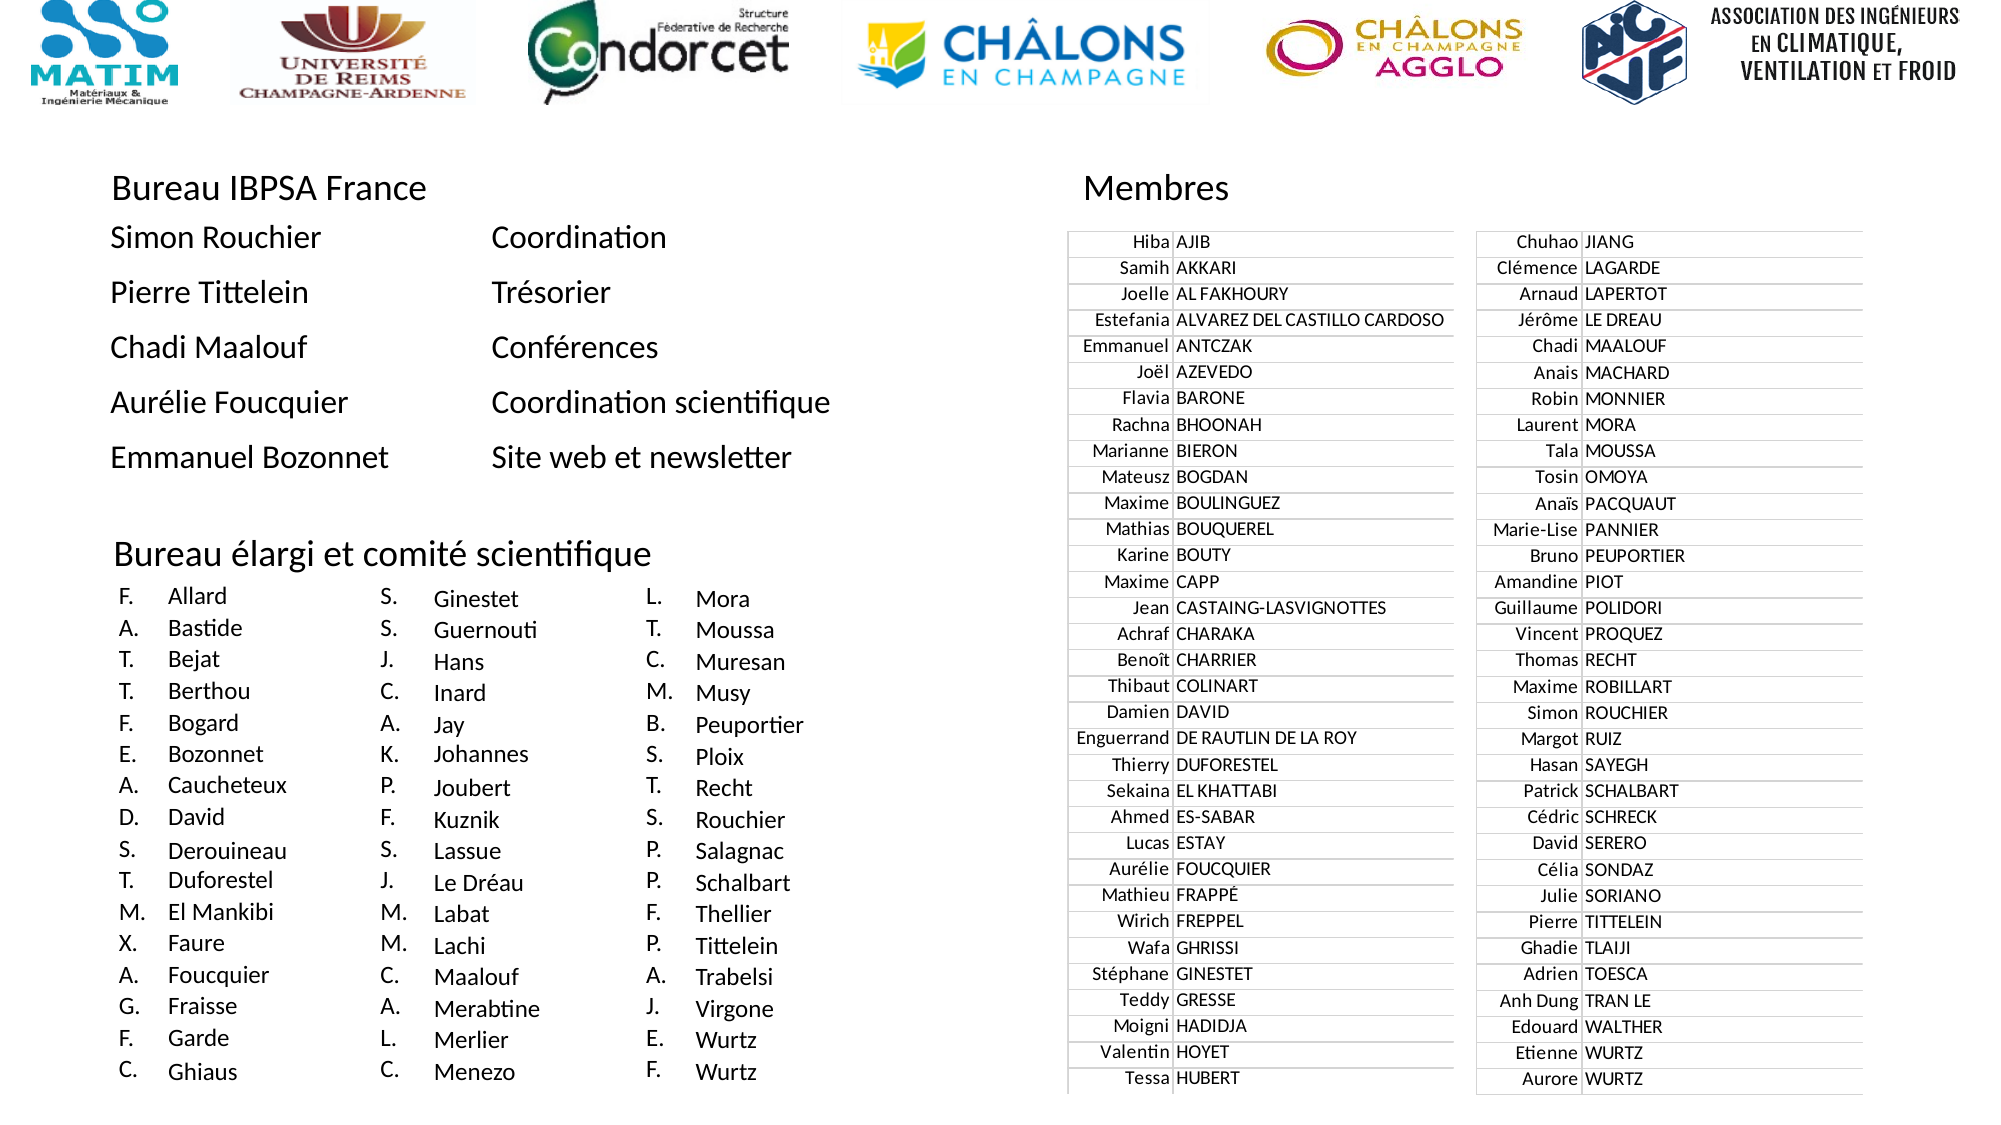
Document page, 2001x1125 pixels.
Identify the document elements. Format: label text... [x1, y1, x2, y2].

table_cell F. [645, 1055, 694, 1087]
table_cell Joubert [433, 771, 645, 803]
table_cell J. [645, 992, 694, 1024]
table_cell Coordination scientifique [477, 381, 858, 436]
table_cell Peuportier [694, 708, 889, 740]
picture [31, 0, 178, 105]
table_cell P. [379, 771, 433, 803]
table_cell Lassue [433, 834, 645, 866]
table_header S. [379, 582, 433, 614]
table_cell Bastide [167, 614, 379, 645]
table_cell F. [117, 708, 167, 740]
table_cell A. [117, 960, 167, 992]
table_cell S. [645, 740, 694, 771]
picture [230, 0, 476, 105]
table_cell Trabelsi [694, 960, 889, 992]
table_cell Derouineau [167, 834, 379, 866]
picture [1476, 230, 1865, 1096]
table_cell Muresan [694, 645, 889, 677]
table_cell Trésorier [477, 271, 858, 326]
table_cell Emmanuel Bozonnet [95, 436, 477, 491]
table_cell F. [117, 1024, 167, 1055]
table_cell Ghiaus [167, 1055, 379, 1087]
table_cell T. [117, 866, 167, 897]
table_cell P. [645, 929, 694, 960]
table_cell Lachi [433, 929, 645, 960]
table_cell D. [117, 803, 167, 834]
picture [1262, 0, 1528, 105]
table_cell Tittelein [694, 929, 889, 960]
table_cell Fraisse [167, 992, 379, 1024]
table_cell M. [379, 929, 433, 960]
table_cell Caucheteux [167, 771, 379, 803]
table_cell Chadi Maalouf [95, 326, 477, 381]
table_cell M. [117, 897, 167, 929]
table_cell A. [379, 992, 433, 1024]
table_cell E. [117, 740, 167, 771]
table_cell Labat [433, 897, 645, 929]
table_cell J. [379, 645, 433, 677]
table_cell F. [645, 897, 694, 929]
table_cell A. [645, 960, 694, 992]
table_cell G. [117, 992, 167, 1024]
picture [528, 0, 789, 105]
table_cell A. [117, 614, 167, 645]
table_cell Musy [694, 677, 889, 708]
table_cell T. [117, 645, 167, 677]
table_cell Wurtz [694, 1055, 889, 1087]
picture [841, 0, 1210, 105]
table_cell Merabtine [433, 992, 645, 1024]
table_cell M. [645, 677, 694, 708]
table_cell Foucquier [167, 960, 379, 992]
table_cell Bogard [167, 708, 379, 740]
table_cell Thellier [694, 897, 889, 929]
table_cell L. [379, 1024, 433, 1055]
table_cell Garde [167, 1024, 379, 1055]
table_cell S. [645, 803, 694, 834]
table_header F. [117, 582, 167, 614]
table_cell Schalbart [694, 866, 889, 897]
table_cell El Mankibi [167, 897, 379, 929]
table_cell T. [645, 771, 694, 803]
table_cell Guernouti [433, 614, 645, 645]
table_cell Aurélie Foucquier [95, 381, 477, 436]
text_box Bureau élargi et comité scientifique [98, 521, 668, 582]
table_cell Faure [167, 929, 379, 960]
table_cell J. [379, 866, 433, 897]
table_cell C. [117, 1055, 167, 1087]
table_cell David [167, 803, 379, 834]
table_cell C. [645, 645, 694, 677]
table_cell Rouchier [694, 803, 889, 834]
table_cell Merlier [433, 1024, 645, 1055]
table_cell S. [379, 614, 433, 645]
table_cell Bozonnet [167, 740, 379, 771]
table_cell Hans [433, 645, 645, 677]
table_header L. [645, 582, 694, 614]
table_cell C. [379, 960, 433, 992]
table_cell Bejat [167, 645, 379, 677]
text_box Bureau IBPSA France [96, 155, 443, 216]
table_header Allard [167, 582, 379, 614]
table_cell S. [117, 834, 167, 866]
table_cell Pierre Tittelein [95, 271, 477, 326]
table_header Ginestet [433, 582, 645, 614]
table_cell Conférences [477, 326, 858, 381]
table_cell Virgone [694, 992, 889, 1024]
table_cell X. [117, 929, 167, 960]
table_header Coordination [477, 216, 858, 271]
table_cell Site web et newsletter [477, 436, 858, 491]
picture [1067, 230, 1455, 1095]
table_cell C. [379, 1055, 433, 1087]
table_cell Wurtz [694, 1024, 889, 1055]
table_cell Berthou [167, 677, 379, 708]
table_cell Inard [433, 677, 645, 708]
table_cell Kuznik [433, 803, 645, 834]
table_cell Jay [433, 708, 645, 740]
table_header Simon Rouchier [95, 216, 477, 271]
table_header Mora [694, 582, 889, 614]
table_cell F. [379, 803, 433, 834]
table_cell Johannes [433, 740, 645, 771]
table_cell Duforestel [167, 866, 379, 897]
table_cell B. [645, 708, 694, 740]
table_cell T. [645, 614, 694, 645]
table_cell Ploix [694, 740, 889, 771]
table_cell M. [379, 897, 433, 929]
table_cell Recht [694, 771, 889, 803]
table_cell Maalouf [433, 960, 645, 992]
table_cell S. [379, 834, 433, 866]
table_cell A. [117, 771, 167, 803]
table_cell T. [117, 677, 167, 708]
table_cell K. [379, 740, 433, 771]
table_cell P. [645, 866, 694, 897]
table_cell Le Dréau [433, 866, 645, 897]
picture [1581, 0, 1960, 105]
text_box Membres [1068, 155, 1245, 216]
table_cell E. [645, 1024, 694, 1055]
table_cell P. [645, 834, 694, 866]
table_cell Moussa [694, 614, 889, 645]
table_cell C. [379, 677, 433, 708]
table_cell Salagnac [694, 834, 889, 866]
table_cell Menezo [433, 1055, 645, 1087]
table_cell A. [379, 708, 433, 740]
